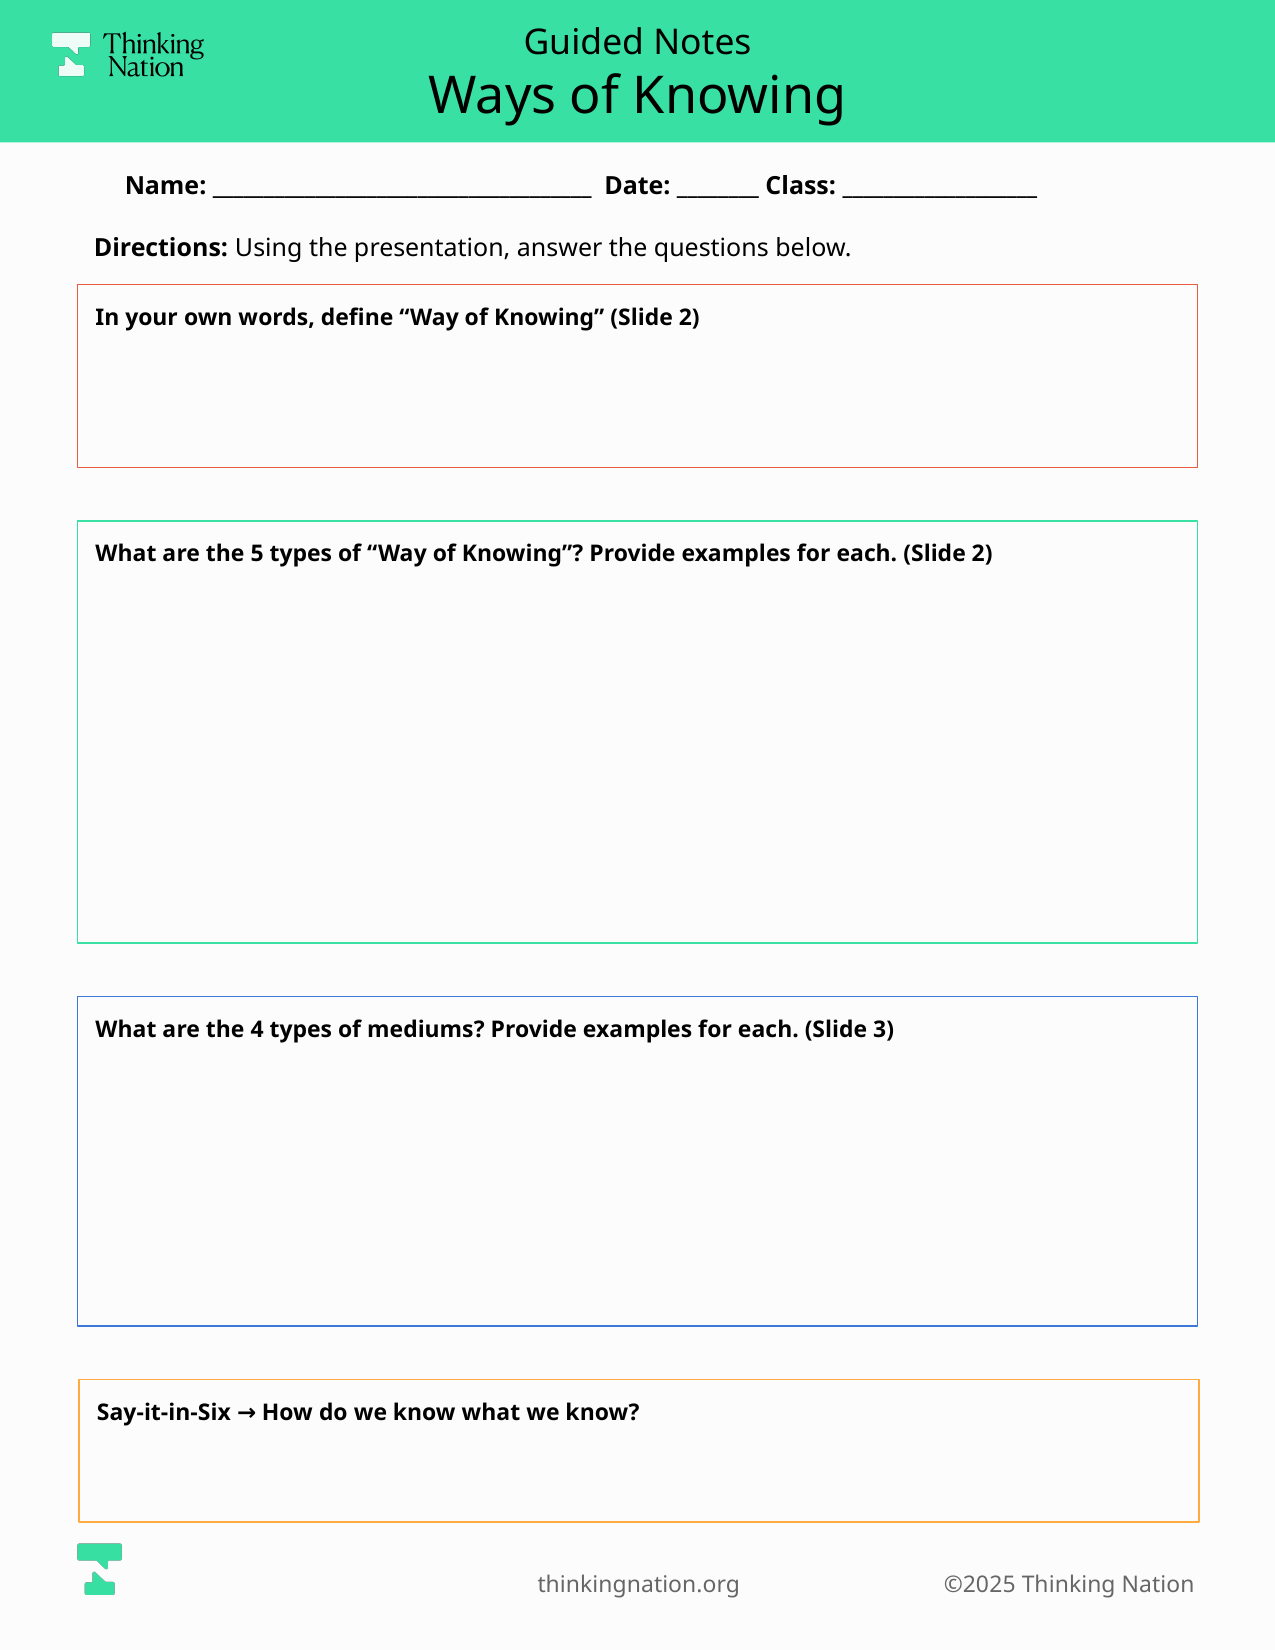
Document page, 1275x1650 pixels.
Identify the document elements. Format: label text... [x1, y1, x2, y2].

text_box Guided Notes Ways of Knowing [0, 0, 1275, 143]
text_box thinkingnation.org [488, 1553, 790, 1605]
text_box In your own words, define “Way of Knowing” (Slide 2) [77, 284, 1198, 468]
text_box Say-it-in-Six → How do we know what we know? [78, 1379, 1199, 1522]
text_box What are the 5 types of “Way of Knowing”? Provide examples for each. (Slide 2) [77, 520, 1198, 944]
text_box Directions: Using the presentation, answer the questions below. [78, 216, 1250, 277]
picture [63, 1533, 135, 1605]
text_box What are the 4 types of mediums? Provide examples for each. (Slide 3) [77, 996, 1198, 1327]
picture [35, 17, 210, 91]
text_box ©2025 Thinking Nation [909, 1553, 1211, 1605]
text_box Name: _____________________________________ Date: ________ Class: ___________________ [109, 154, 1165, 216]
